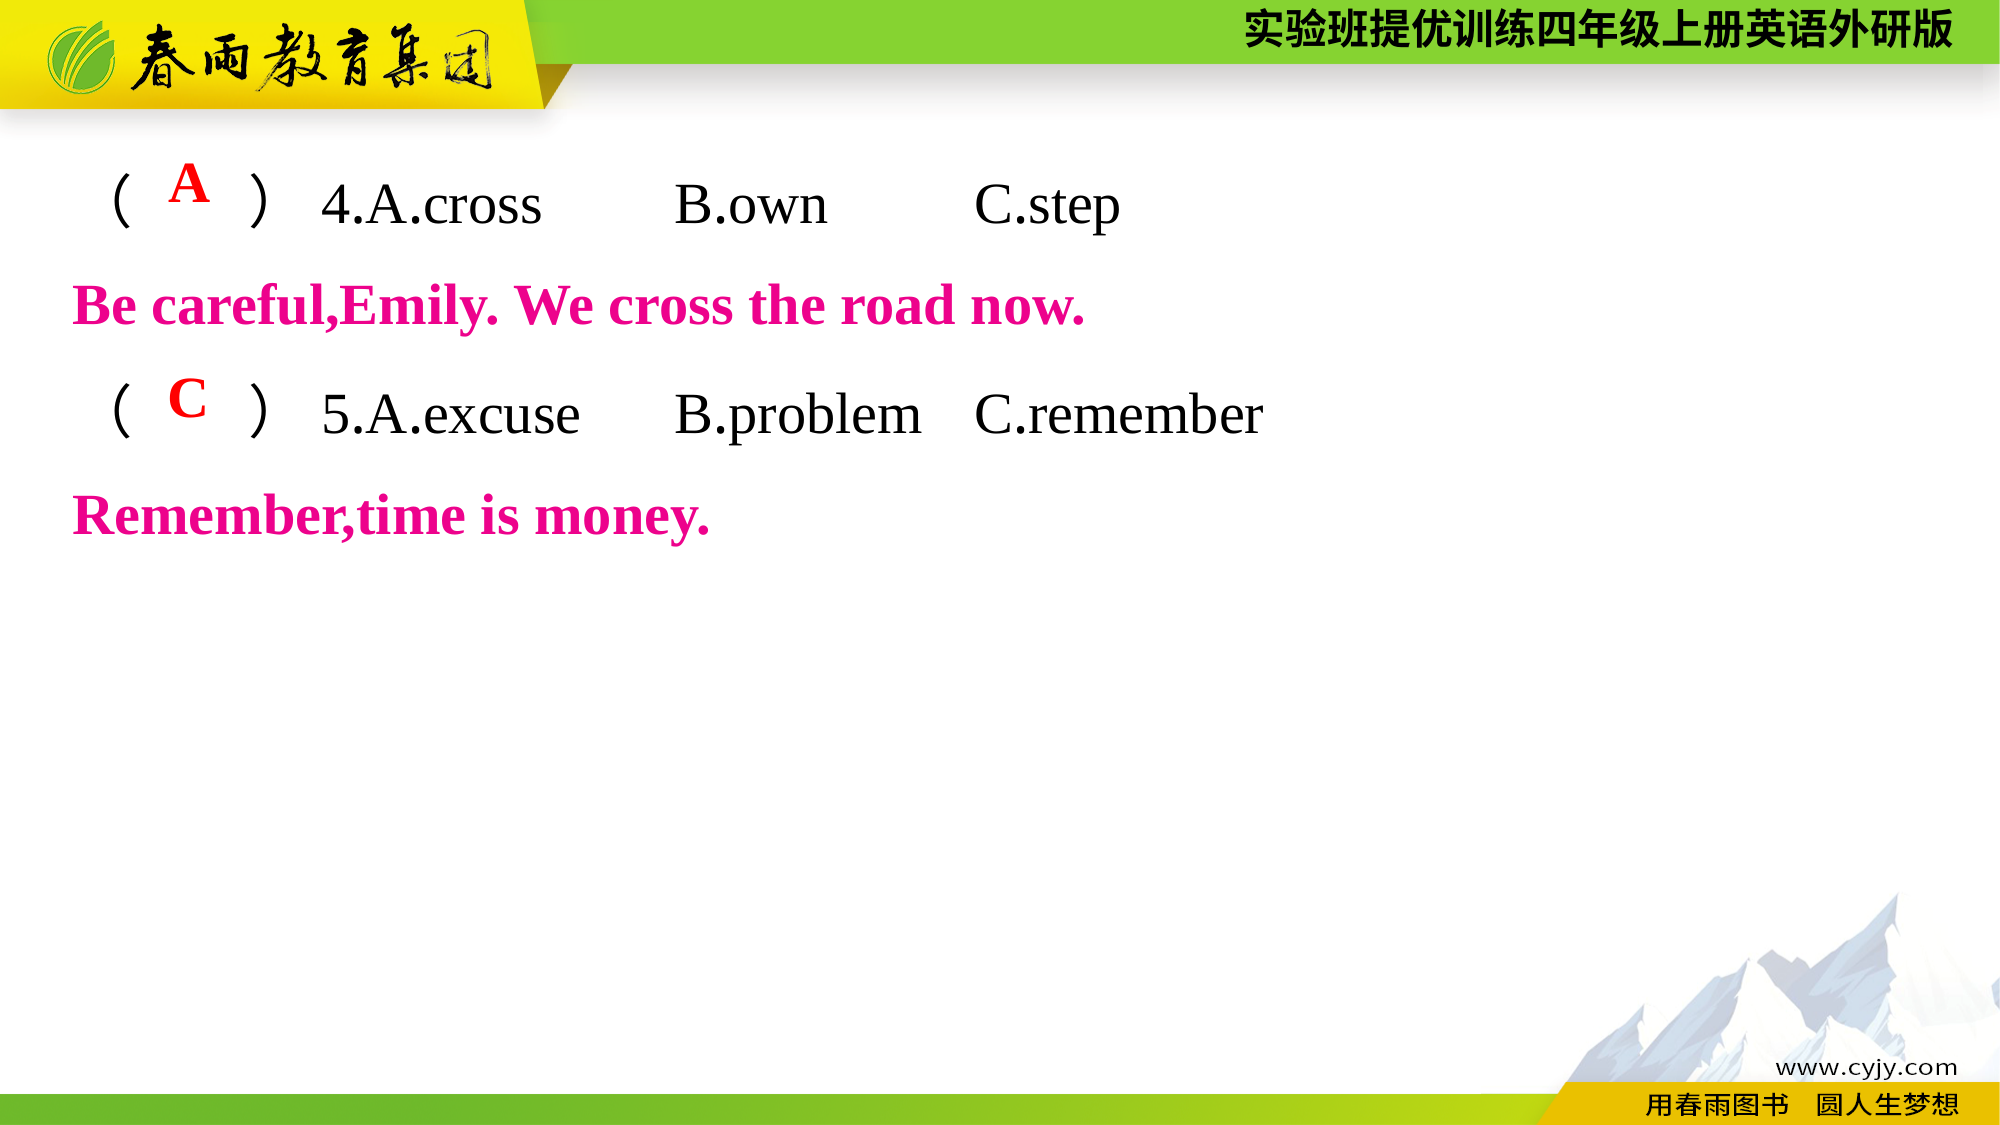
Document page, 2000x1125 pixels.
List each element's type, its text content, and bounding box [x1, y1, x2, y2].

picture [0, 0, 2000, 1125]
text_box Be careful,Emily. We cross the road now. [57, 224, 1942, 345]
text_box A [139, 136, 237, 222]
text_box Remember,time is money. [57, 433, 1942, 554]
text_box C [152, 352, 225, 437]
list （ ）4.A.cross B.own C.step （ ）5.A.excuse B.problem C.remember [59, 122, 1944, 456]
